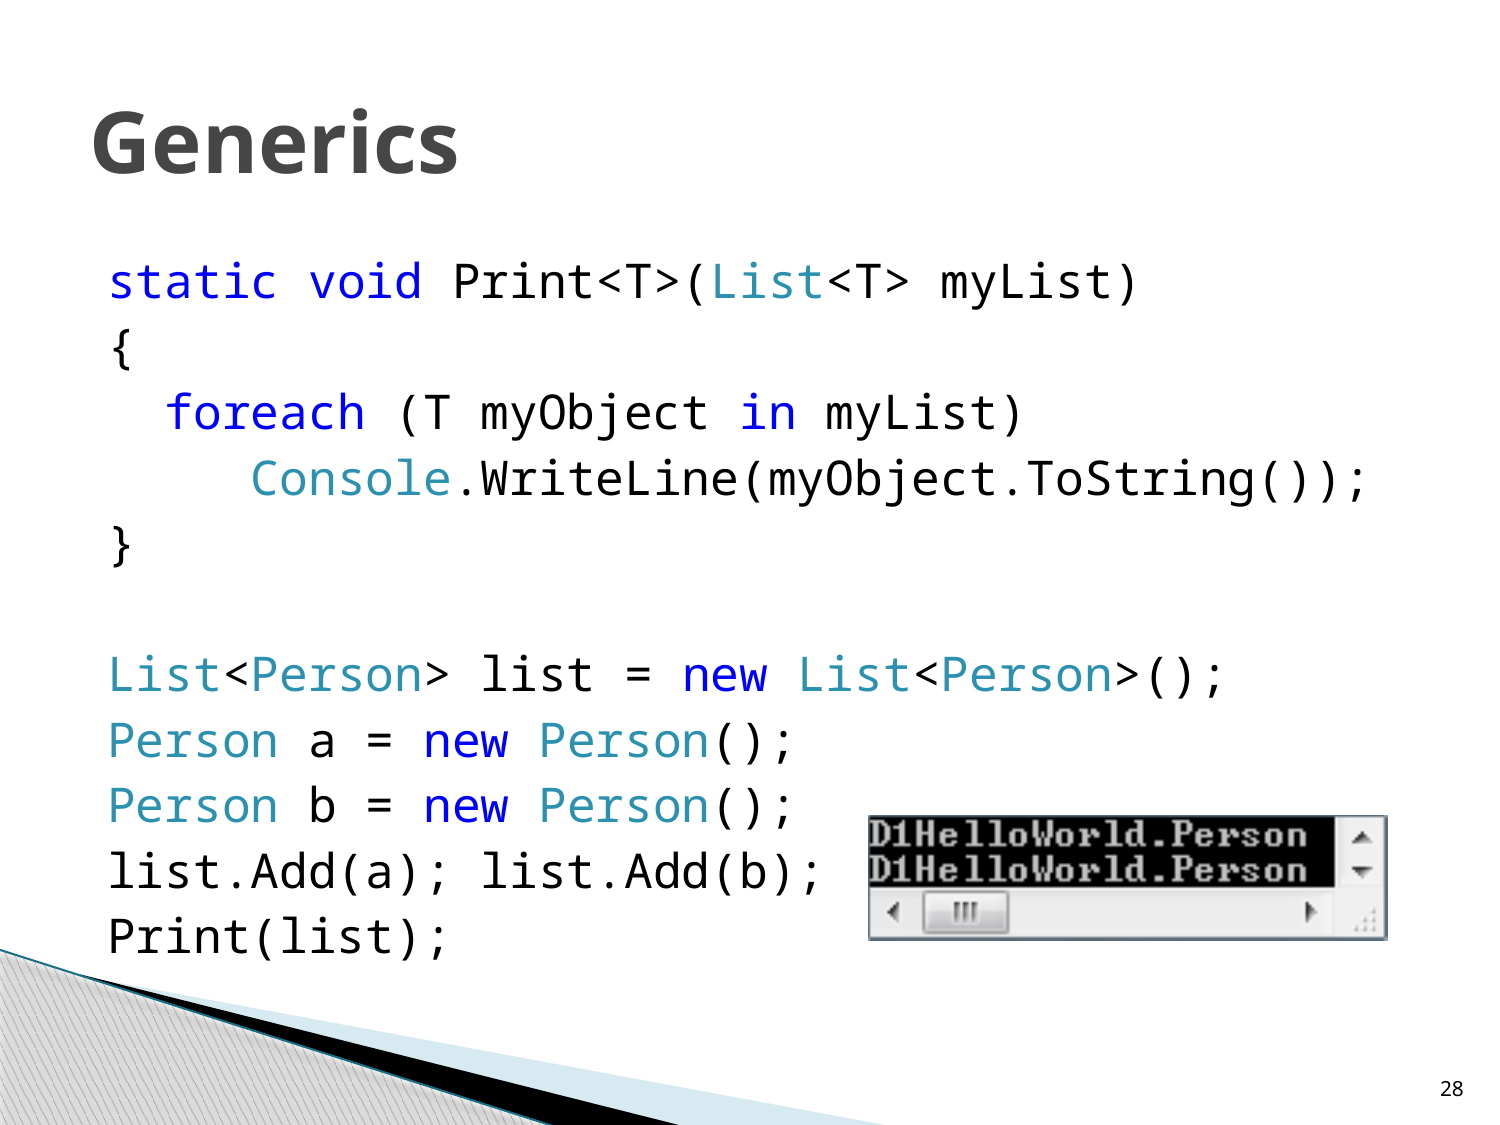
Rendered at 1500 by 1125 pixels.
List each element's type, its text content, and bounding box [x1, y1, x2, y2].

picture [867, 814, 1389, 941]
slide_number 28 [1418, 1051, 1479, 1112]
list static void Print<T>(List<T> myList) { foreach (T myObject in myList) Console.WriteLine(myObject.ToString()); } List<Person> list = new List<Person>(); Person a = new Person(); Person b = new Person(); list.Add(a); list.Add(b); Print(list); [75, 243, 1425, 986]
title Generics [75, 45, 1425, 233]
